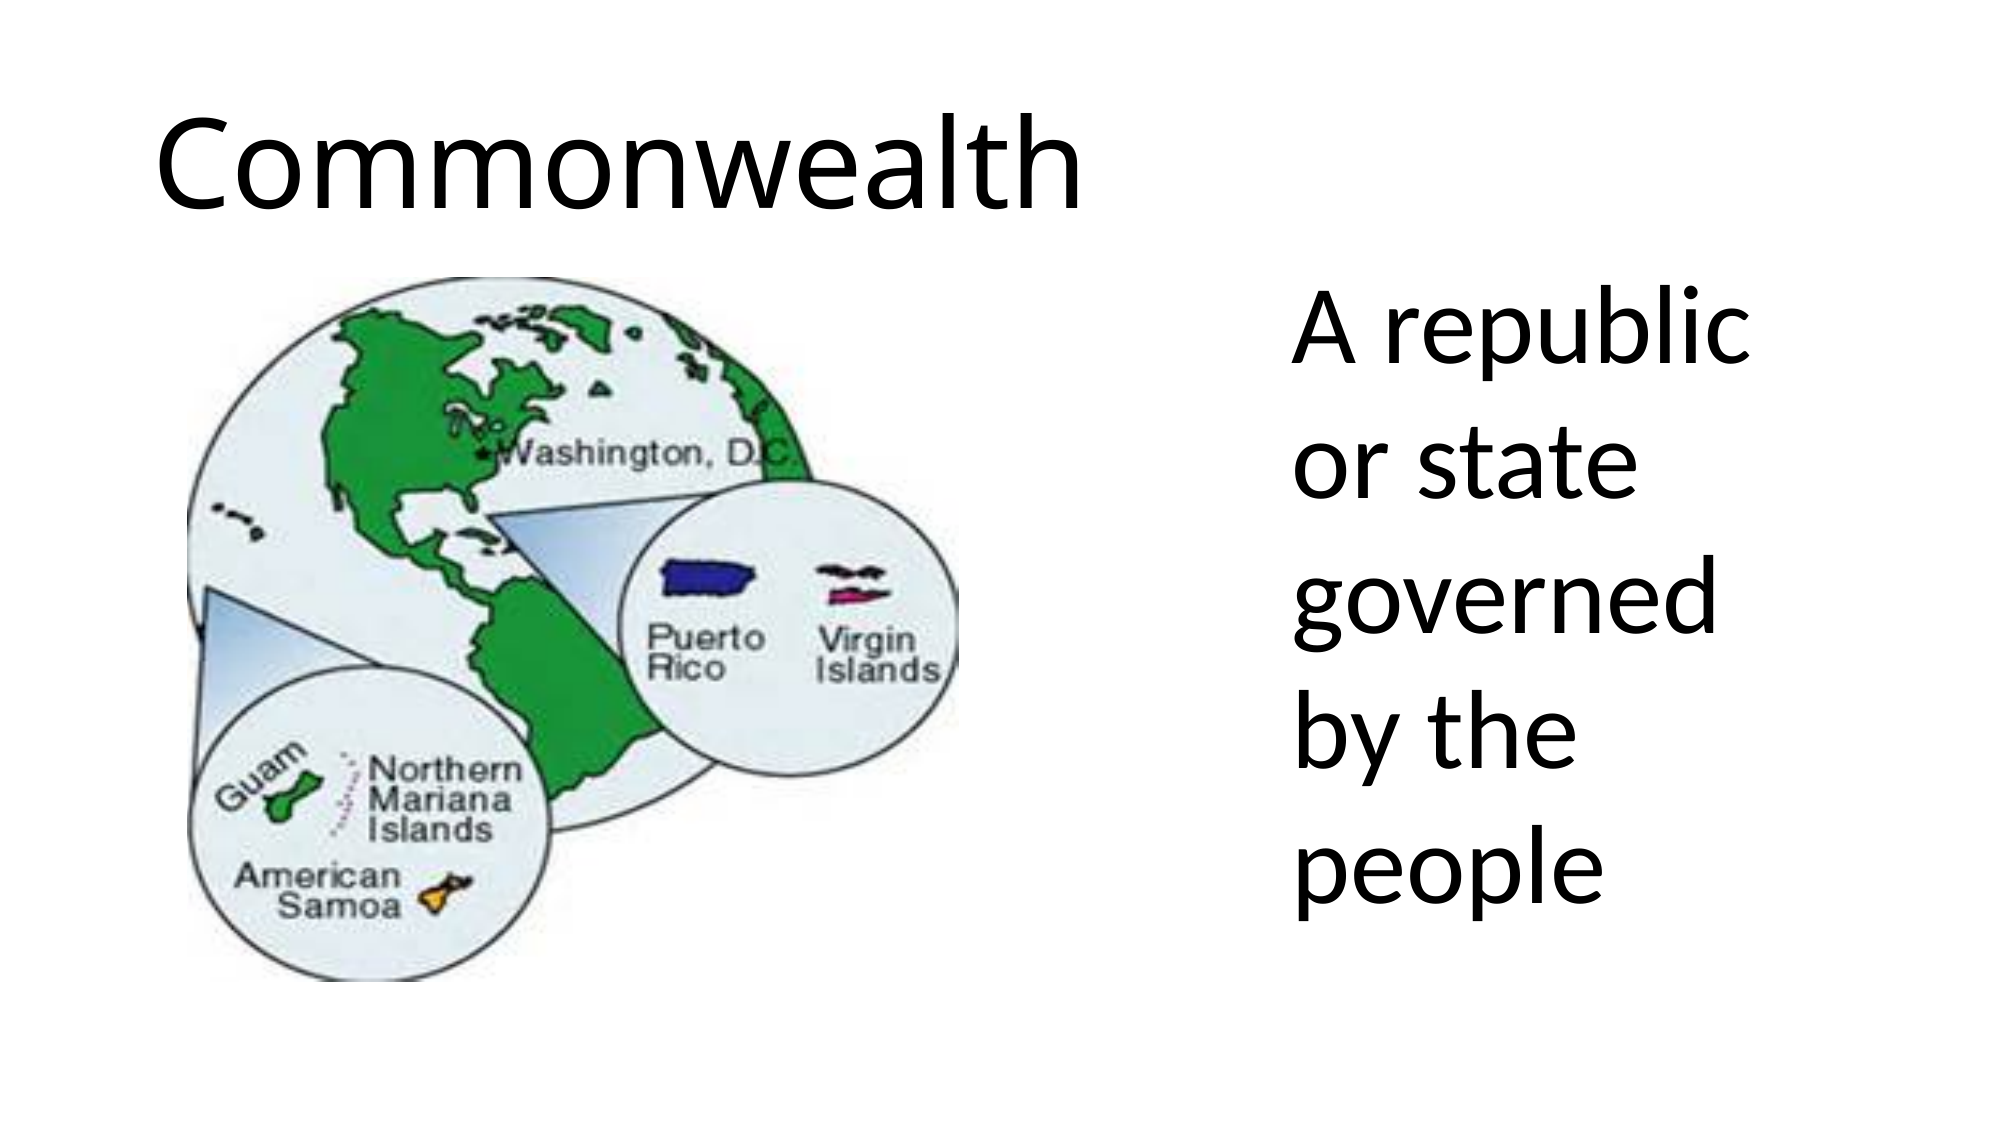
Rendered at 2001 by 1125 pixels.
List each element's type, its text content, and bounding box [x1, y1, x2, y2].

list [187, 277, 959, 982]
title Commonwealth [137, 59, 1863, 278]
text_box A republic or state governed by the people [1277, 243, 1848, 934]
